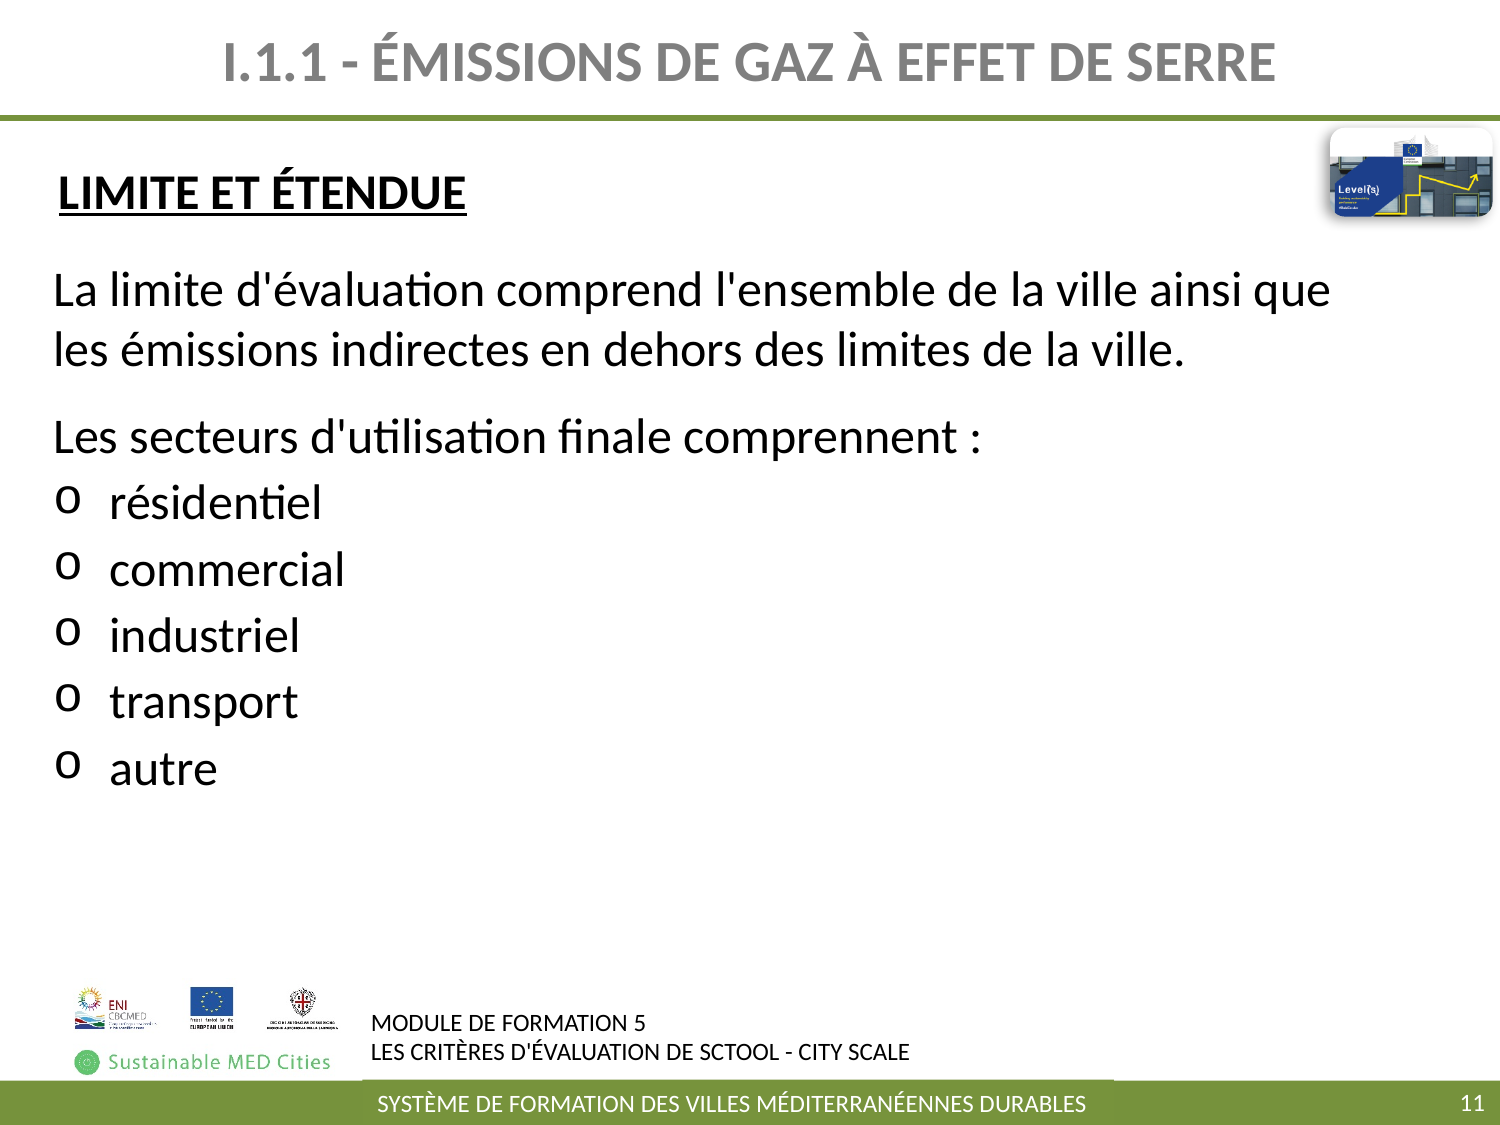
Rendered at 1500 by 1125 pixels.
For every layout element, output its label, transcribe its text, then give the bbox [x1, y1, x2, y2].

picture [1329, 127, 1493, 217]
picture [62, 978, 356, 1080]
text_box La limite d'évaluation comprend l'ensemble de la ville ainsi que les émissions indirectes en dehors des limites de la ville. [38, 249, 1380, 385]
text_box SYSTÈME DE FORMATION DES VILLES MÉDITERRANÉENNES DURABLES [362, 1079, 1114, 1125]
slide_number ‹#› [1149, 1078, 1500, 1125]
title I.1.1 - ÉMISSIONS DE GAZ À EFFET DE SERRE [0, 0, 1500, 117]
list LIMITE ET ÉTENDUE [43, 152, 1425, 252]
text_box Les secteurs d'utilisation finale comprennent : résidentiel commercial industriel transport autre [38, 396, 1462, 809]
